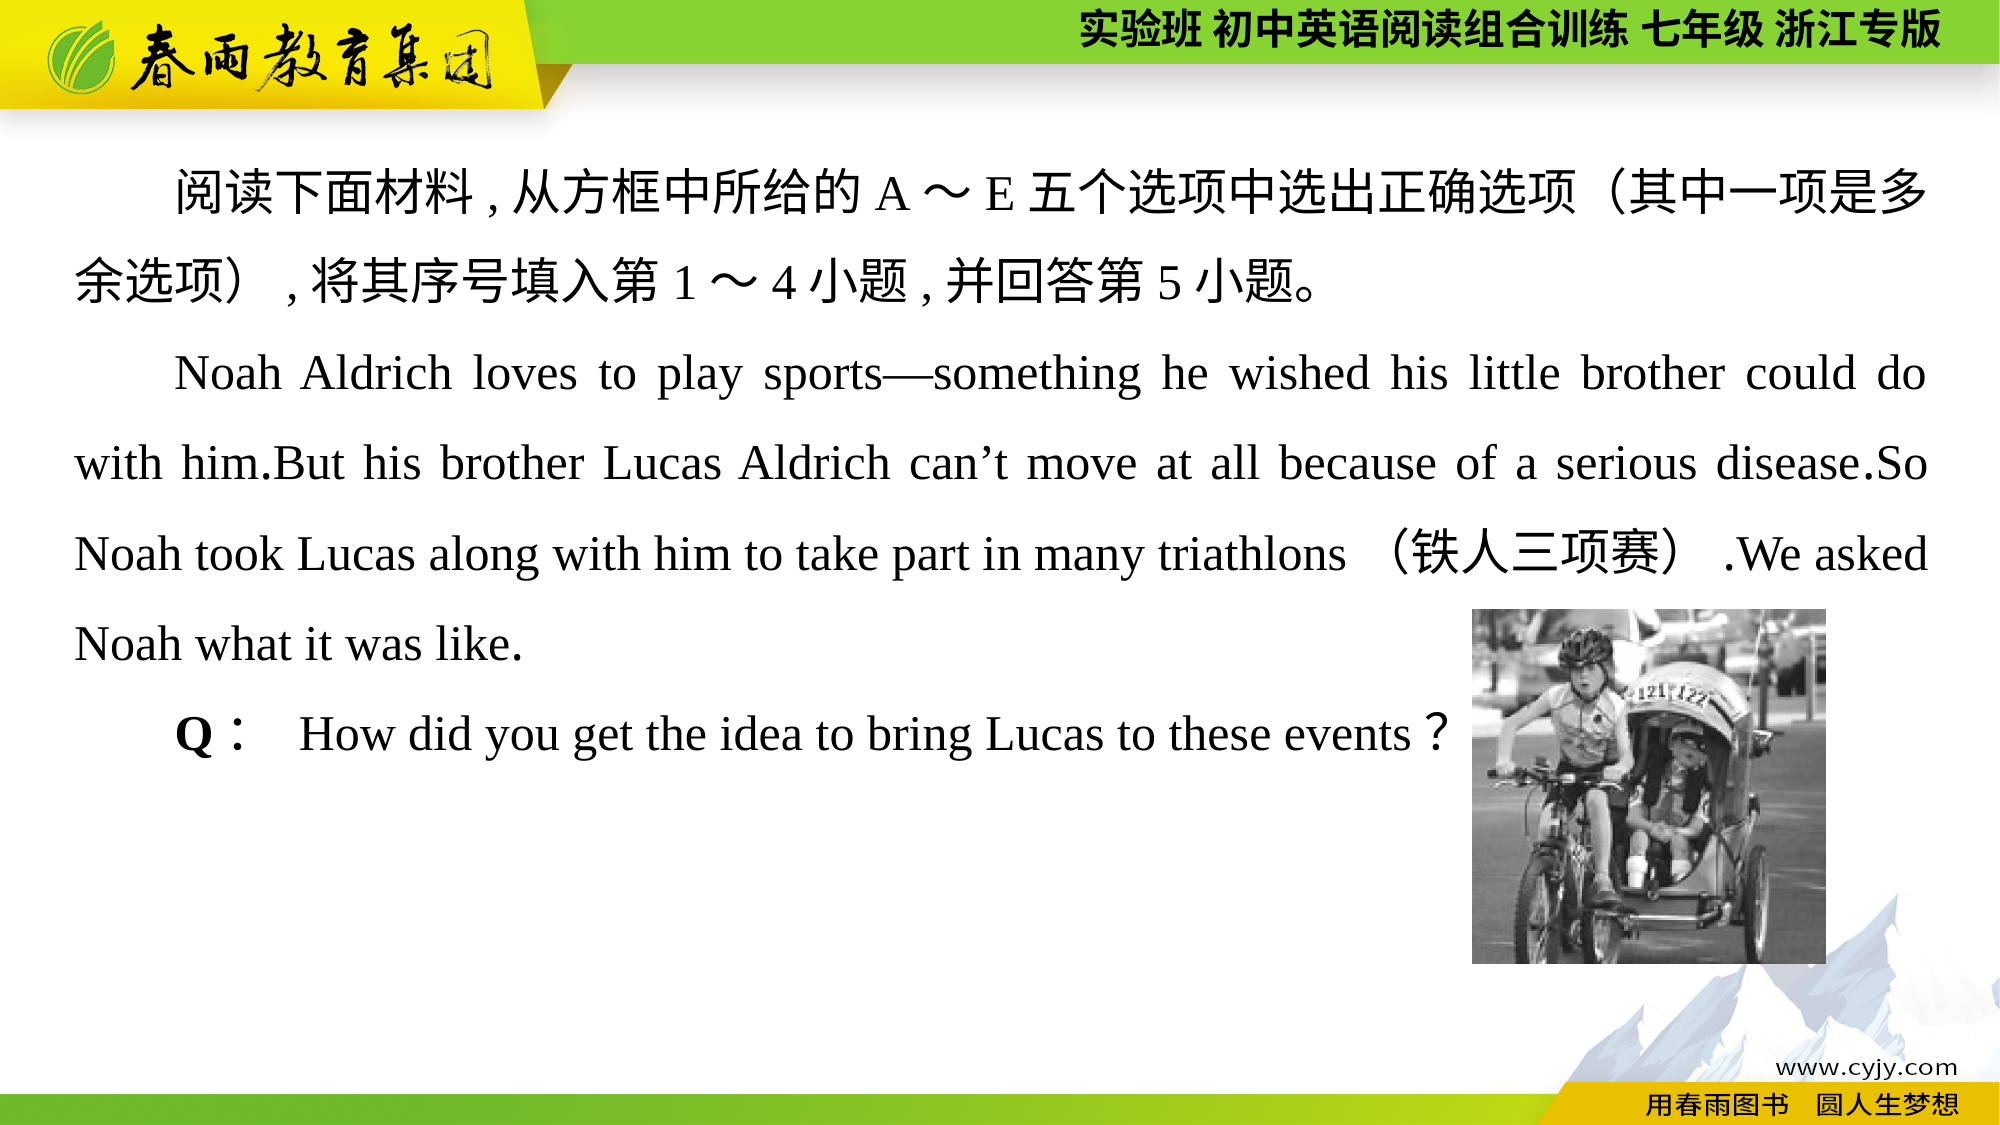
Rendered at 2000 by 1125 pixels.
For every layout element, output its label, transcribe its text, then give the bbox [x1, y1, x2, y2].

picture [0, 0, 2000, 1125]
list 阅读下面材料,从方框中所给的A～E五个选项中选出正确选项（其中一项是多余选项）,将其序号填入第1～4小题,并回答第5小题。 Noah Aldrich loves to play sports—something he wished his little brother could do with him.But his brother Lucas Aldrich can’t move at all because of a serious disease.So Noah took Lucas along with him to take part in many triathlons（铁人三项赛）.We asked Noah what it was like. Q： How did you get the idea to bring Lucas to these events？ [59, 122, 1944, 763]
